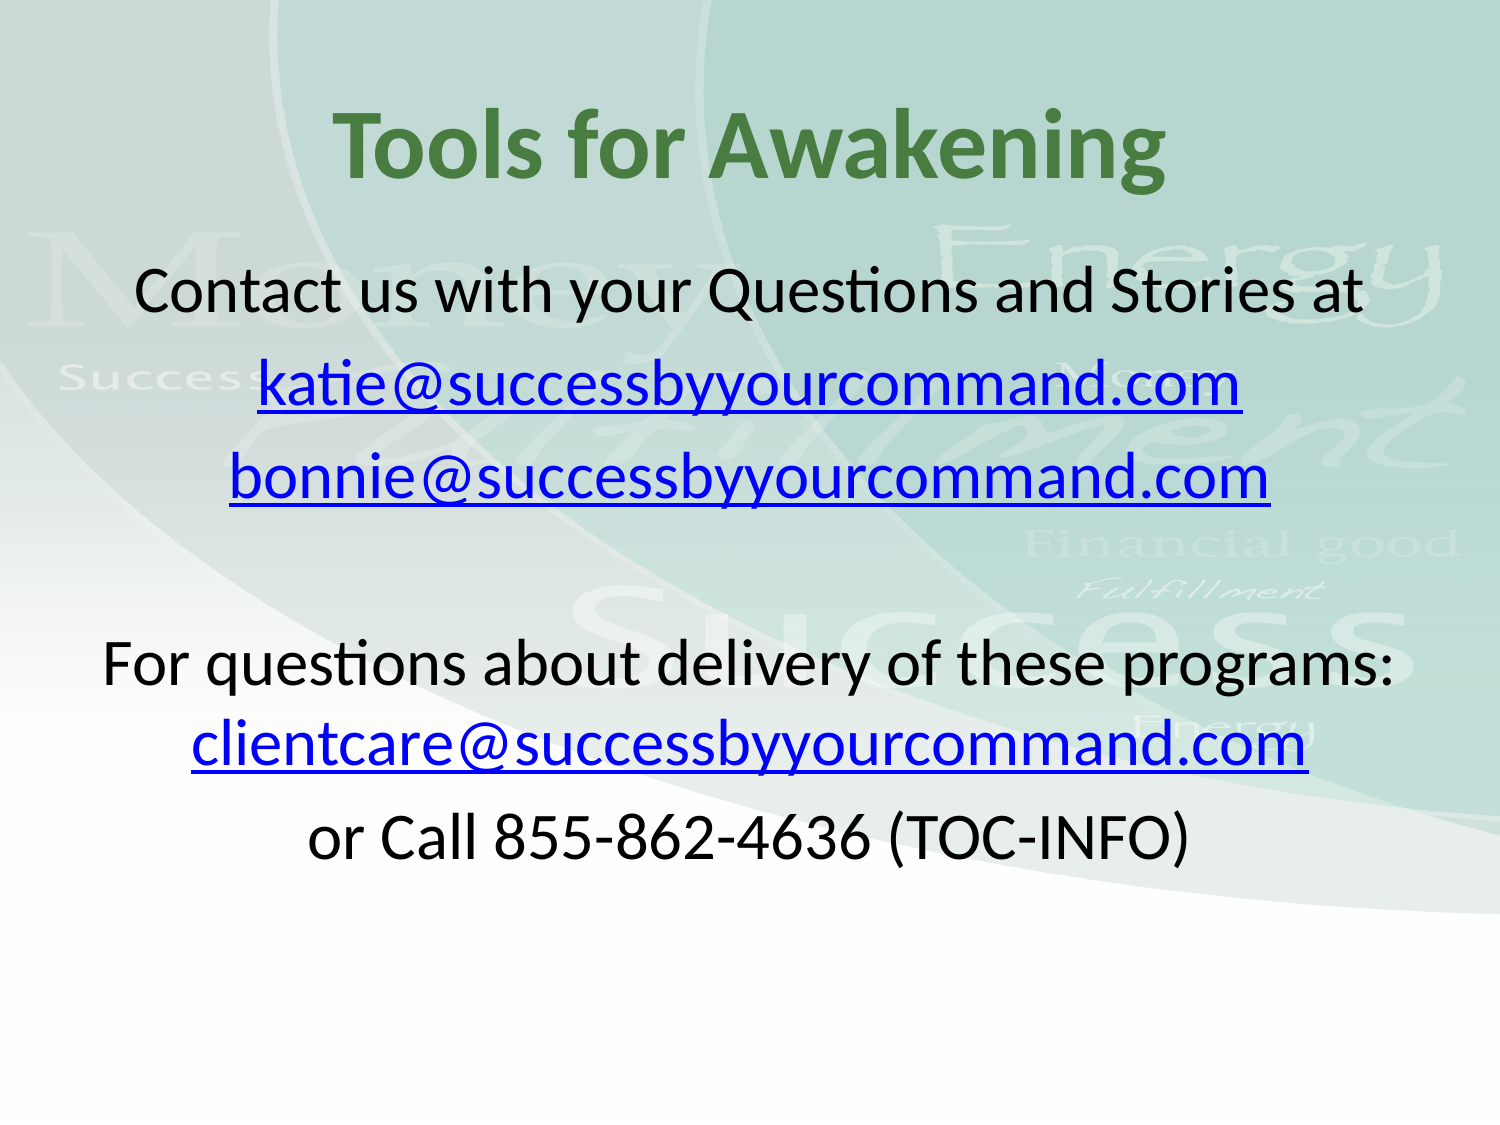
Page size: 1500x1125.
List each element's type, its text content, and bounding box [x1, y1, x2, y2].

list Contact us with your Questions and Stories at katie@successbyyourcommand.com bonnie@successbyyourcommand.com For questions about delivery of these programs: clientcare@successbyyourcommand.com or Call 855-862-4636 (TOC-INFO) [75, 237, 1425, 1011]
title Tools for Awakening [75, 45, 1425, 233]
